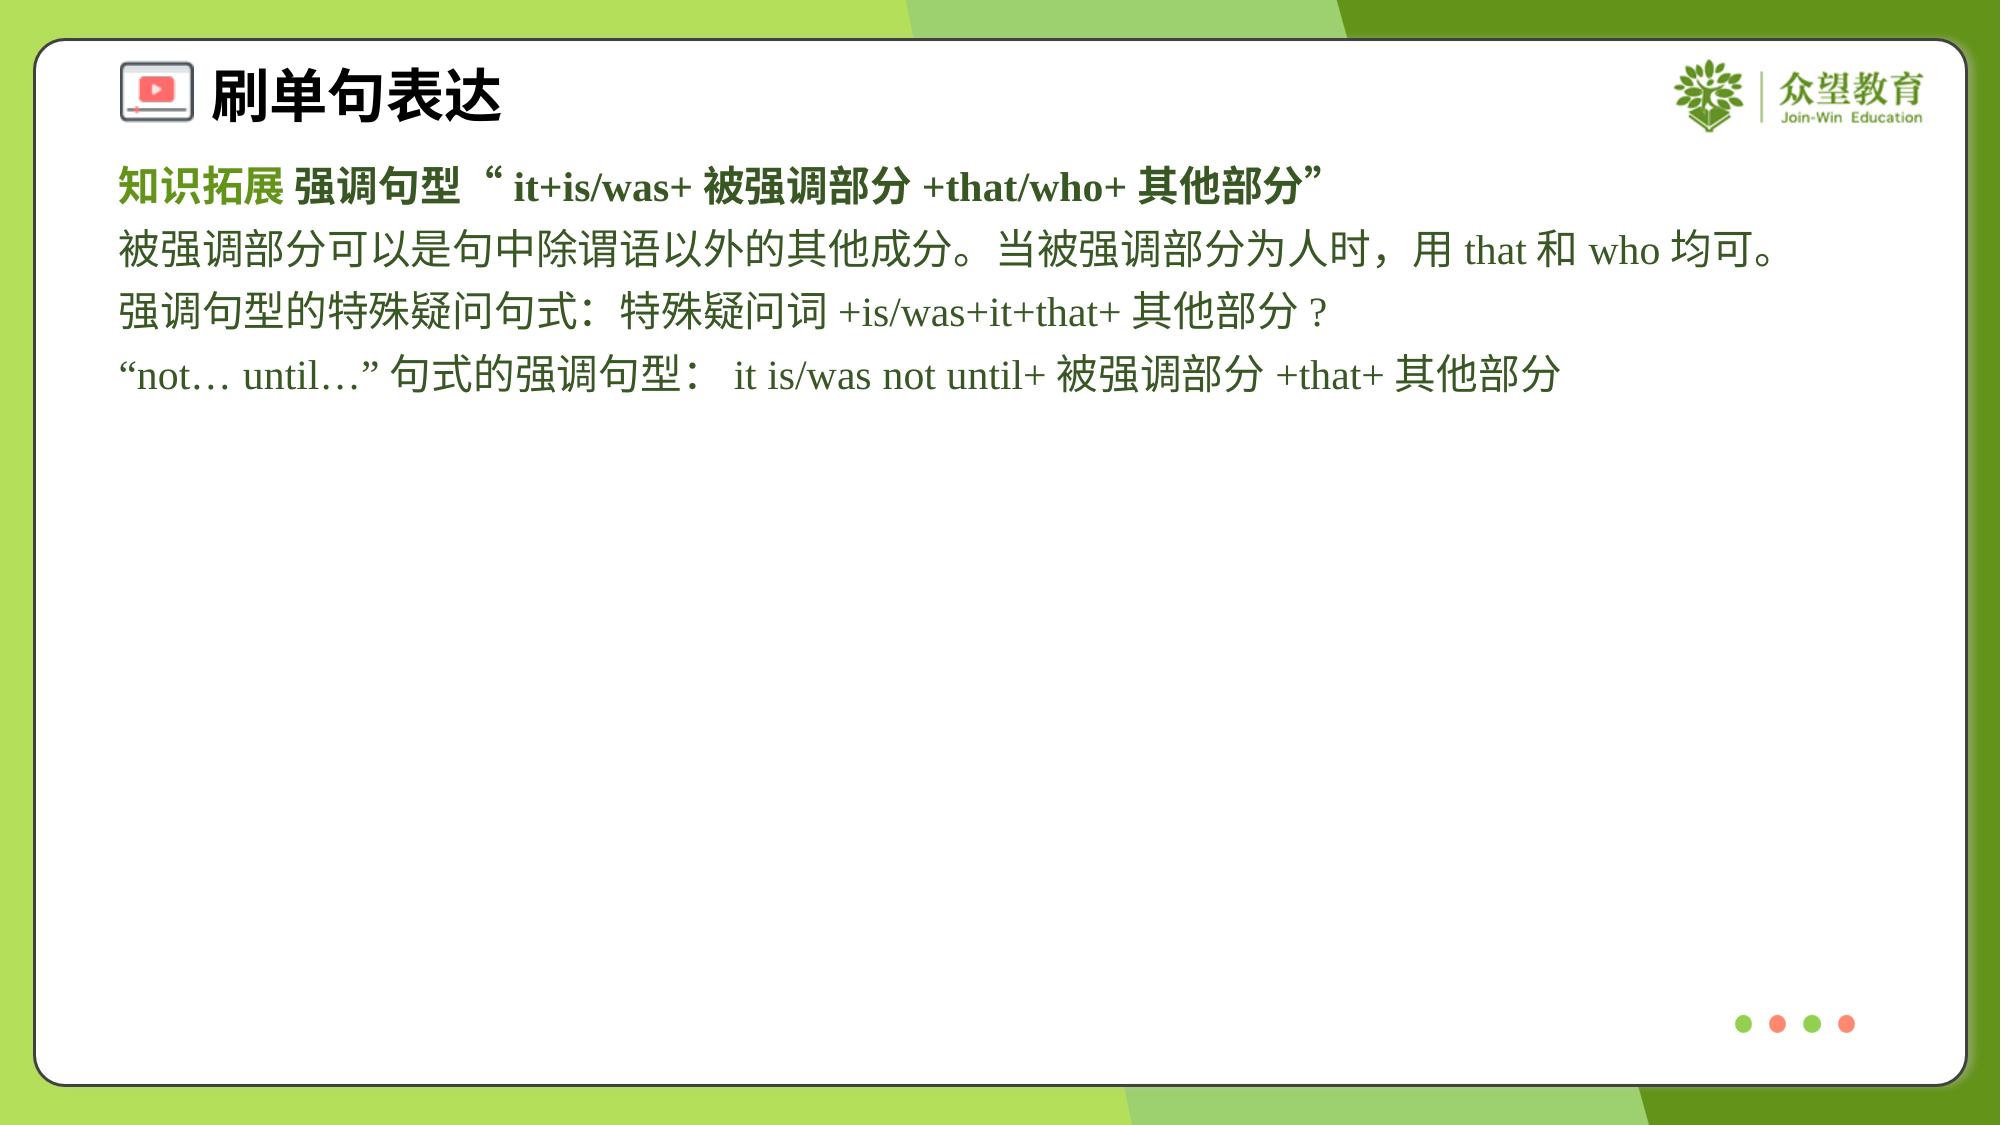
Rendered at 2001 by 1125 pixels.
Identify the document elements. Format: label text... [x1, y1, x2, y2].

picture [0, 0, 2000, 1125]
text_box 知识拓展 强调句型“it+is/was+被强调部分+that/who+其他部分” 被强调部分可以是句中除谓语以外的其他成分。当被强调部分为人时，用that和who均可。 强调句型的特殊疑问句式：特殊疑问词+is/was+it+that+其他部分? “not… until…”句式的强调句型：it is/was not until+被强调部分+that+其他部分 [118, 147, 1883, 399]
